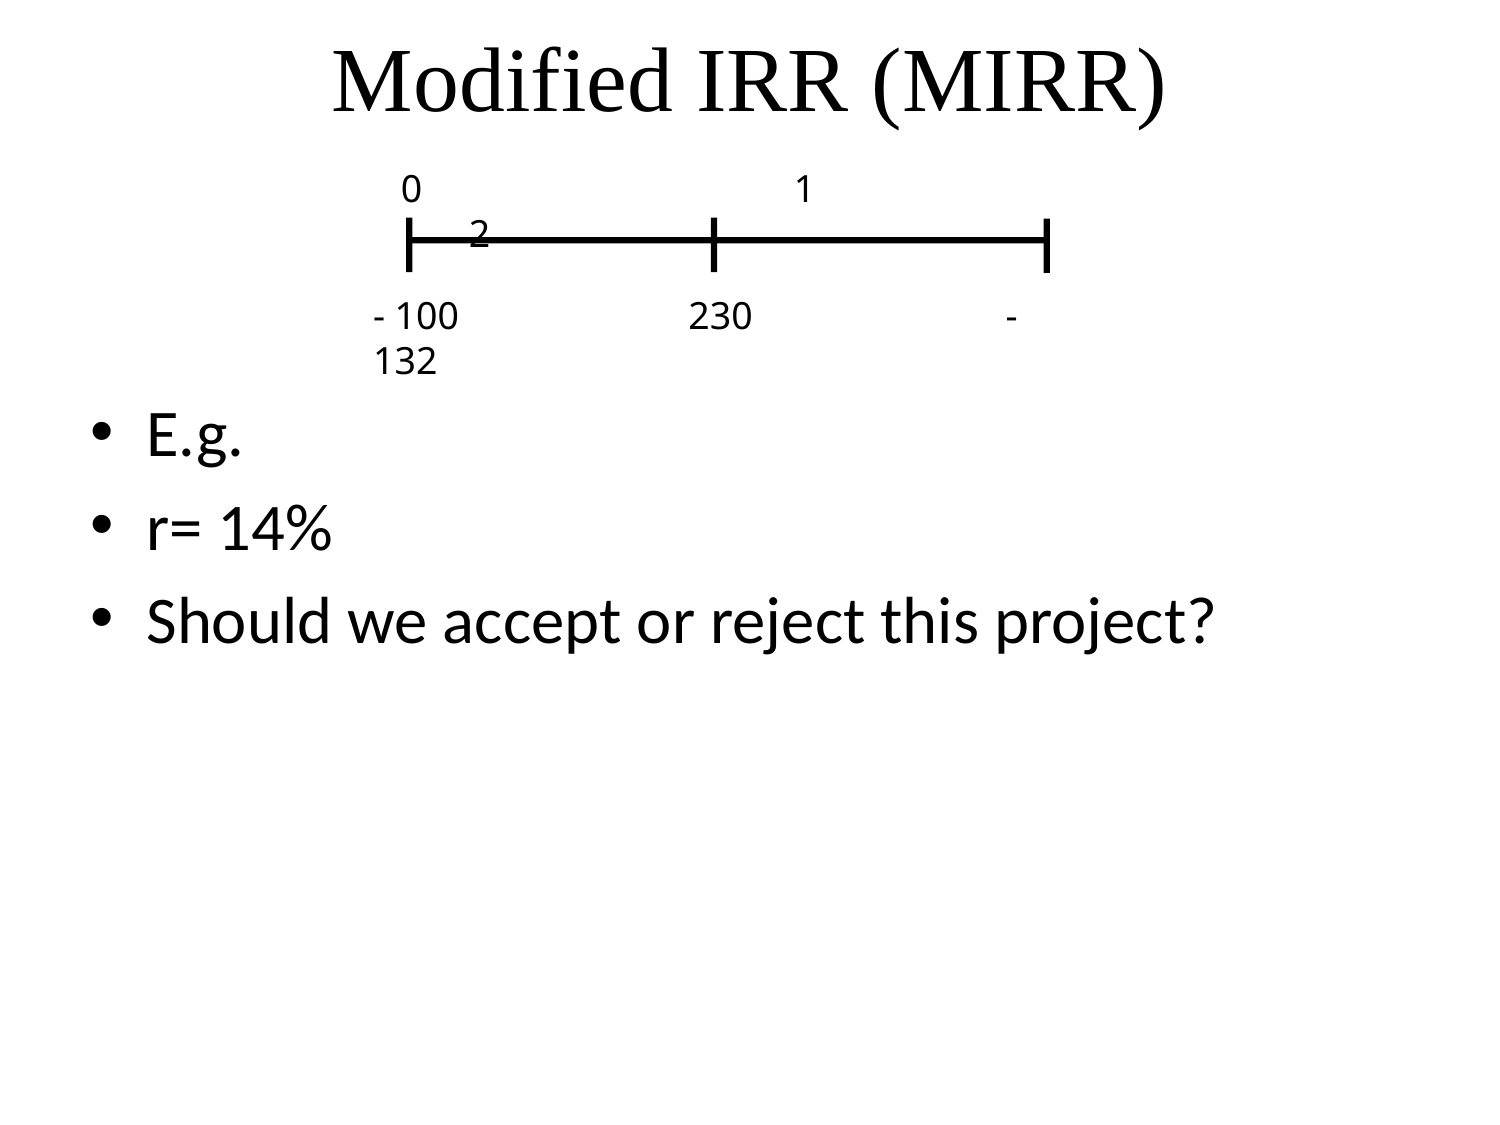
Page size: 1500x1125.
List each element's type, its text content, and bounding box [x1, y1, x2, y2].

list E.g. r= 14% Should we accept or reject this project? [75, 196, 1425, 1079]
text_box 0 1 2 [385, 157, 1047, 263]
text_box - 100 230 -132 [358, 284, 1070, 390]
title Modified IRR (MIRR) [75, 11, 1425, 138]
